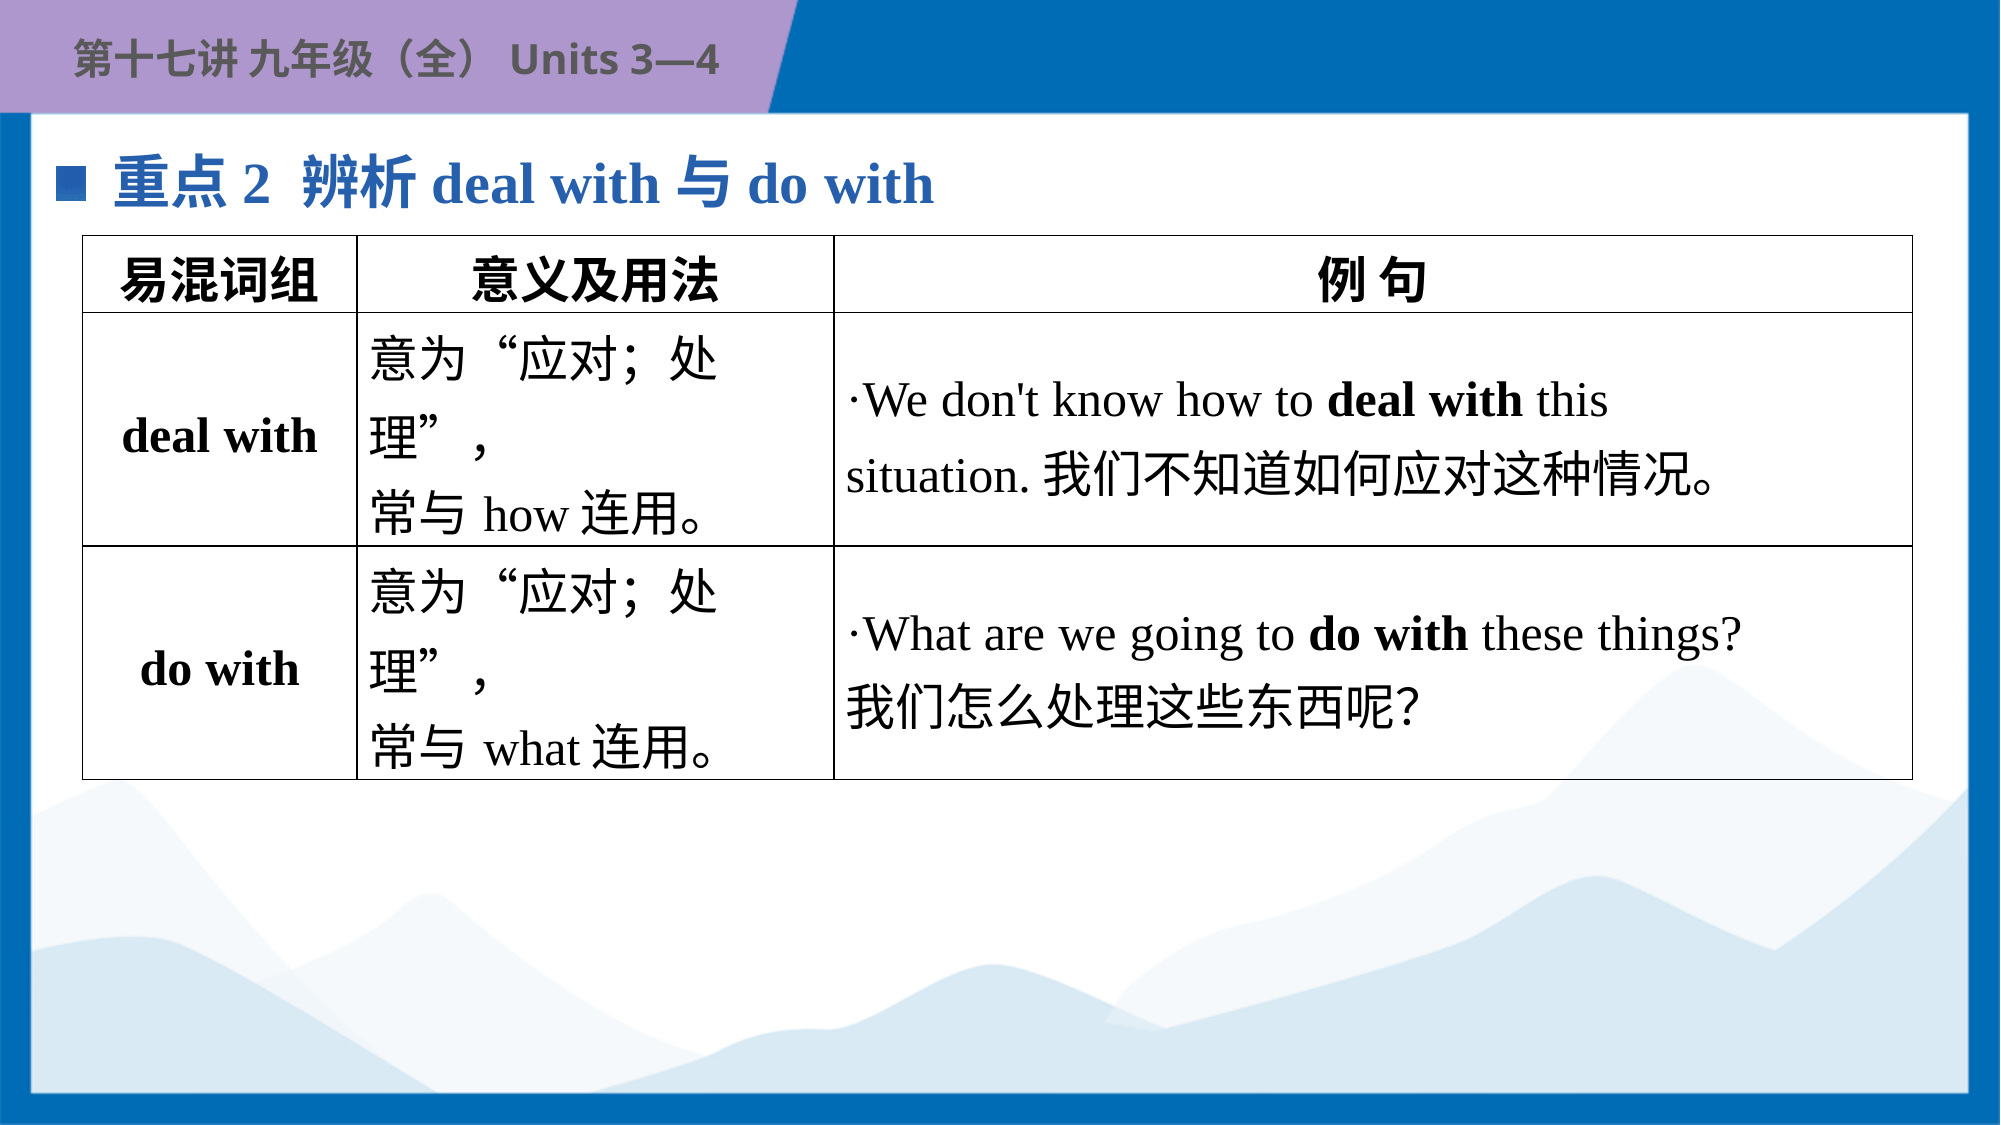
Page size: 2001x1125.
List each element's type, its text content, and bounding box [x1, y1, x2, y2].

table_cell deal with [83, 313, 356, 545]
picture [0, 0, 2000, 1125]
table_header 意义及用法 [358, 236, 833, 312]
table_cell 意为“应对；处理”， 常与what连用。 [358, 547, 833, 779]
text_box 重点2 辨析deal with与do with [112, 144, 1917, 215]
table_cell 意为“应对；处理”， 常与how连用。 [358, 313, 833, 545]
table_cell ·We don't know how to deal with this situation.我们不知道如何应对这种情况。 [835, 313, 1912, 545]
table_cell do with [83, 547, 356, 779]
table_header 易混词组 [83, 236, 356, 312]
table_header 例 句 [835, 236, 1912, 312]
table_cell ·What are we going to do with these things? 我们怎么处理这些东西呢？ [835, 547, 1912, 779]
